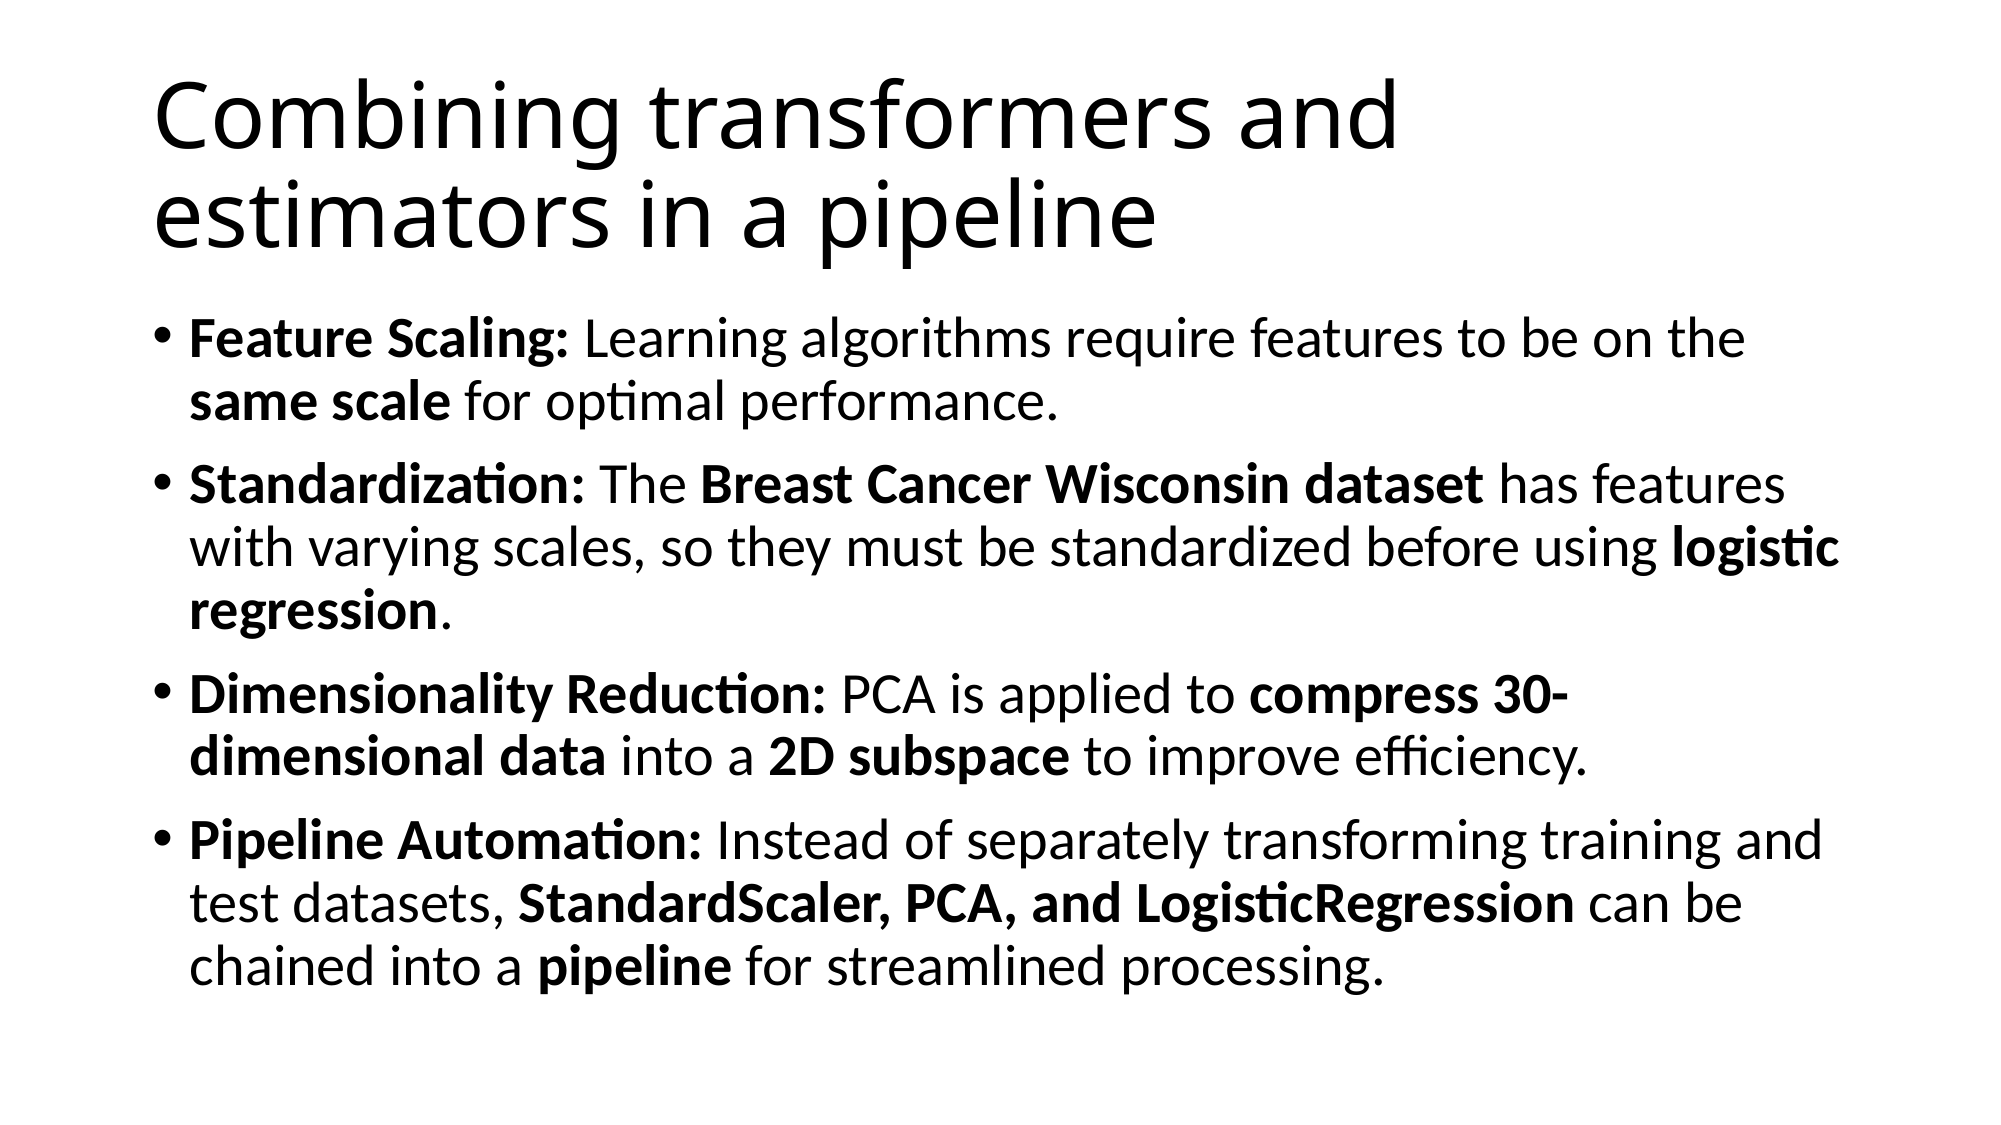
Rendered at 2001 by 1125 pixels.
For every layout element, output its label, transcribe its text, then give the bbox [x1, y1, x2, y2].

list Feature Scaling: Learning algorithms require features to be on the same scale for optimal performance. Standardization: The Breast Cancer Wisconsin dataset has features with varying scales, so they must be standardized before using logistic regression. Dimensionality Reduction: PCA is applied to compress 30-dimensional data into a 2D subspace to improve efficiency. Pipeline Automation: Instead of separately transforming training and test datasets, StandardScaler, PCA, and LogisticRegression can be chained into a pipeline for streamlined processing. [137, 299, 1863, 1014]
title Combining transformers and estimators in a pipeline [137, 59, 1863, 278]
